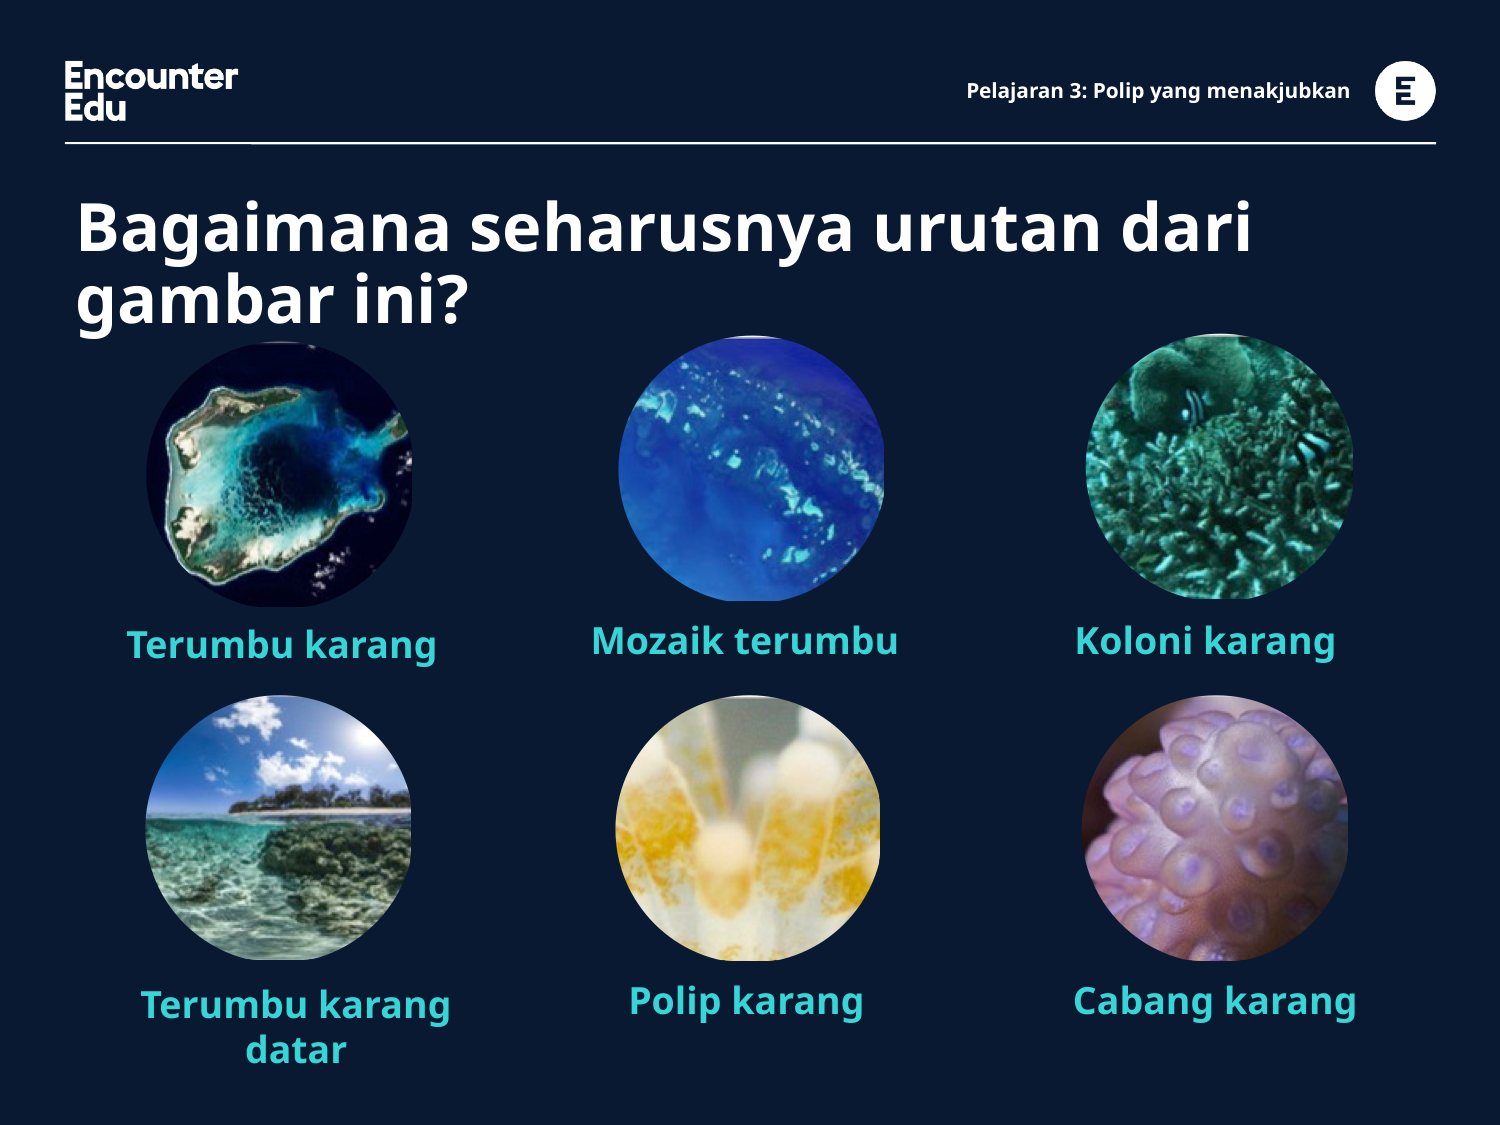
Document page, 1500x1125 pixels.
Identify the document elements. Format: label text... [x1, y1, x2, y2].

text_box Mozaik terumbu [530, 609, 960, 670]
text_box Koloni karang [1058, 609, 1353, 670]
picture [618, 335, 884, 601]
text_box Terumbu karang [67, 613, 497, 674]
text_box Terumbu karang datar [81, 973, 511, 1079]
picture [143, 694, 411, 960]
text_box Polip karang [599, 969, 894, 1030]
picture [145, 339, 413, 607]
picture [1085, 333, 1353, 599]
text_box Bagaimana seharusnya urutan dari gambar ini? [67, 181, 1494, 350]
text_box Cabang karang [1023, 969, 1408, 1030]
title Pelajaran 3: Polip yang menakjubkan [749, 71, 1359, 113]
picture [61, 59, 243, 122]
picture [1080, 693, 1348, 962]
picture [1373, 59, 1437, 122]
picture [614, 693, 880, 962]
